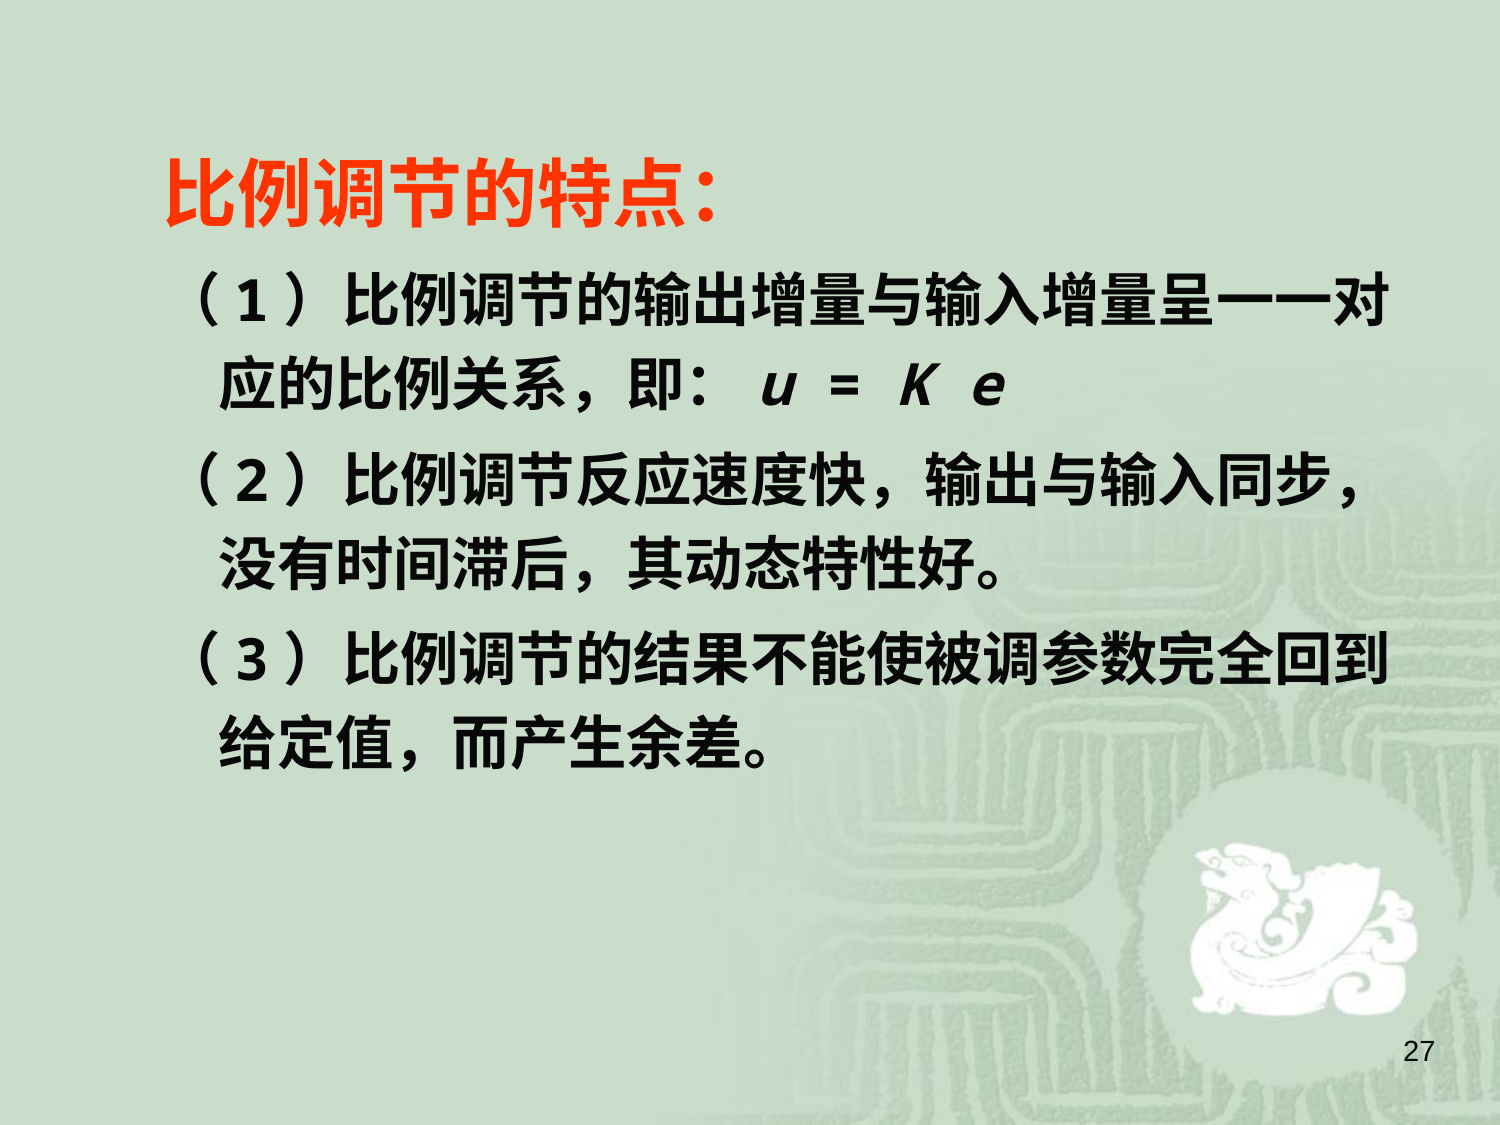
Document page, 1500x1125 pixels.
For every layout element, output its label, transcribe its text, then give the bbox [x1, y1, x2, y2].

list 比例调节的特点： （1）比例调节的输出增量与输入增量呈一一对应的比例关系，即：u = K e （2）比例调节反应速度快，输出与输入同步，没有时间滞后，其动态特性好。 （3）比例调节的结果不能使被调参数完全回到给定值，而产生余差。 [147, 148, 1436, 929]
picture [0, 0, 1500, 1125]
slide_number 27 [1074, 1024, 1451, 1103]
